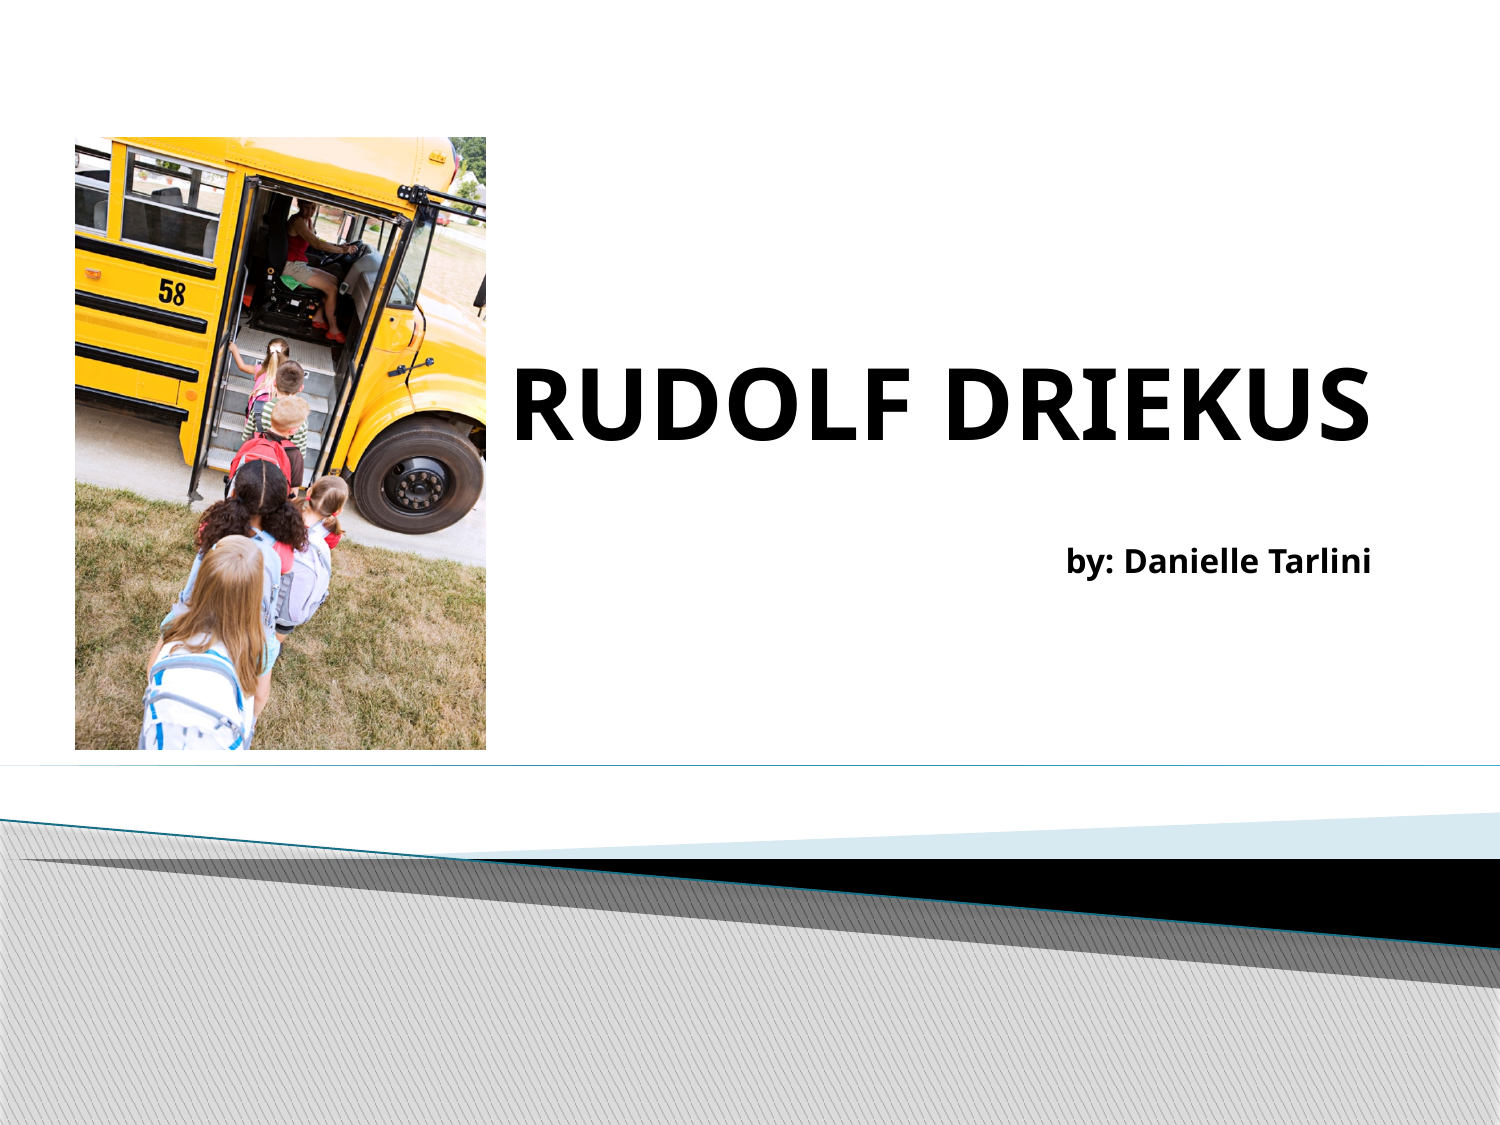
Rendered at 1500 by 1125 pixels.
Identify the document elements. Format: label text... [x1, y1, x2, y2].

picture [74, 137, 486, 751]
picture [5, 859, 1500, 989]
title RUDOLF DRIEKUS by: Danielle Tarlini [491, 287, 1388, 588]
